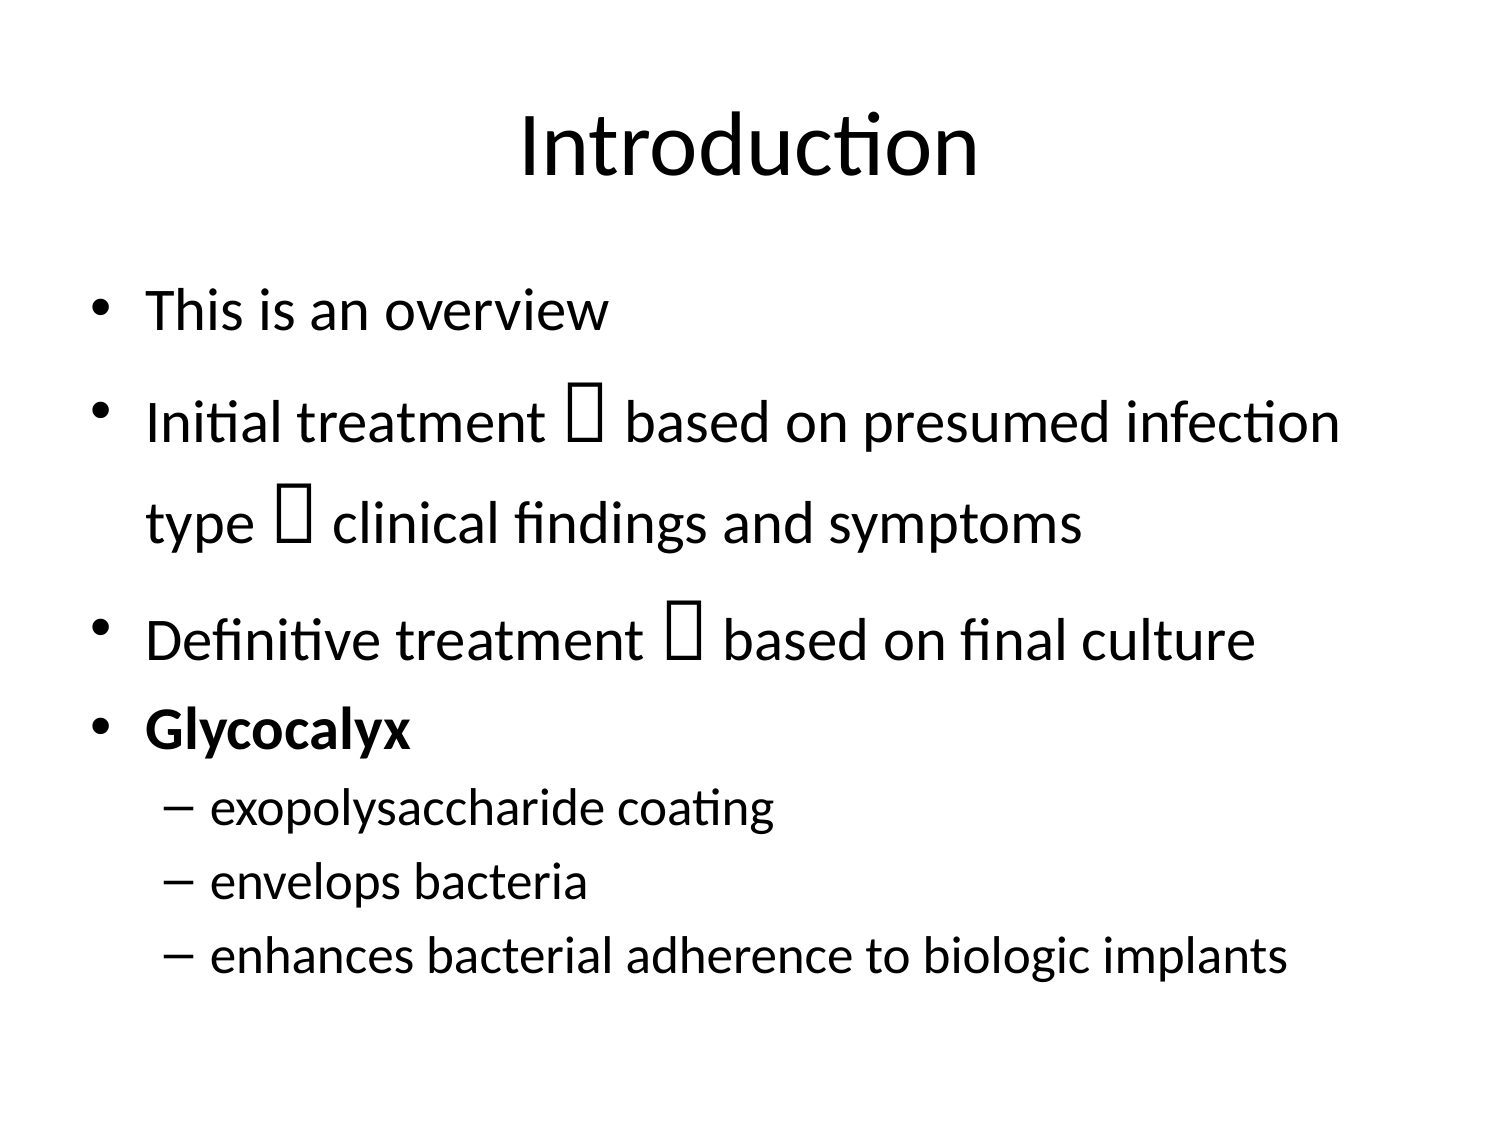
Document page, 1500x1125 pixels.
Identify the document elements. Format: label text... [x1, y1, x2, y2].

list This is an overview Initial treatment  based on presumed infection type  clinical findings and symptoms Definitive treatment  based on final culture Glycocalyx exopolysaccharide coating envelops bacteria enhances bacterial adherence to biologic implants [75, 262, 1425, 1005]
title Introduction [75, 45, 1425, 233]
